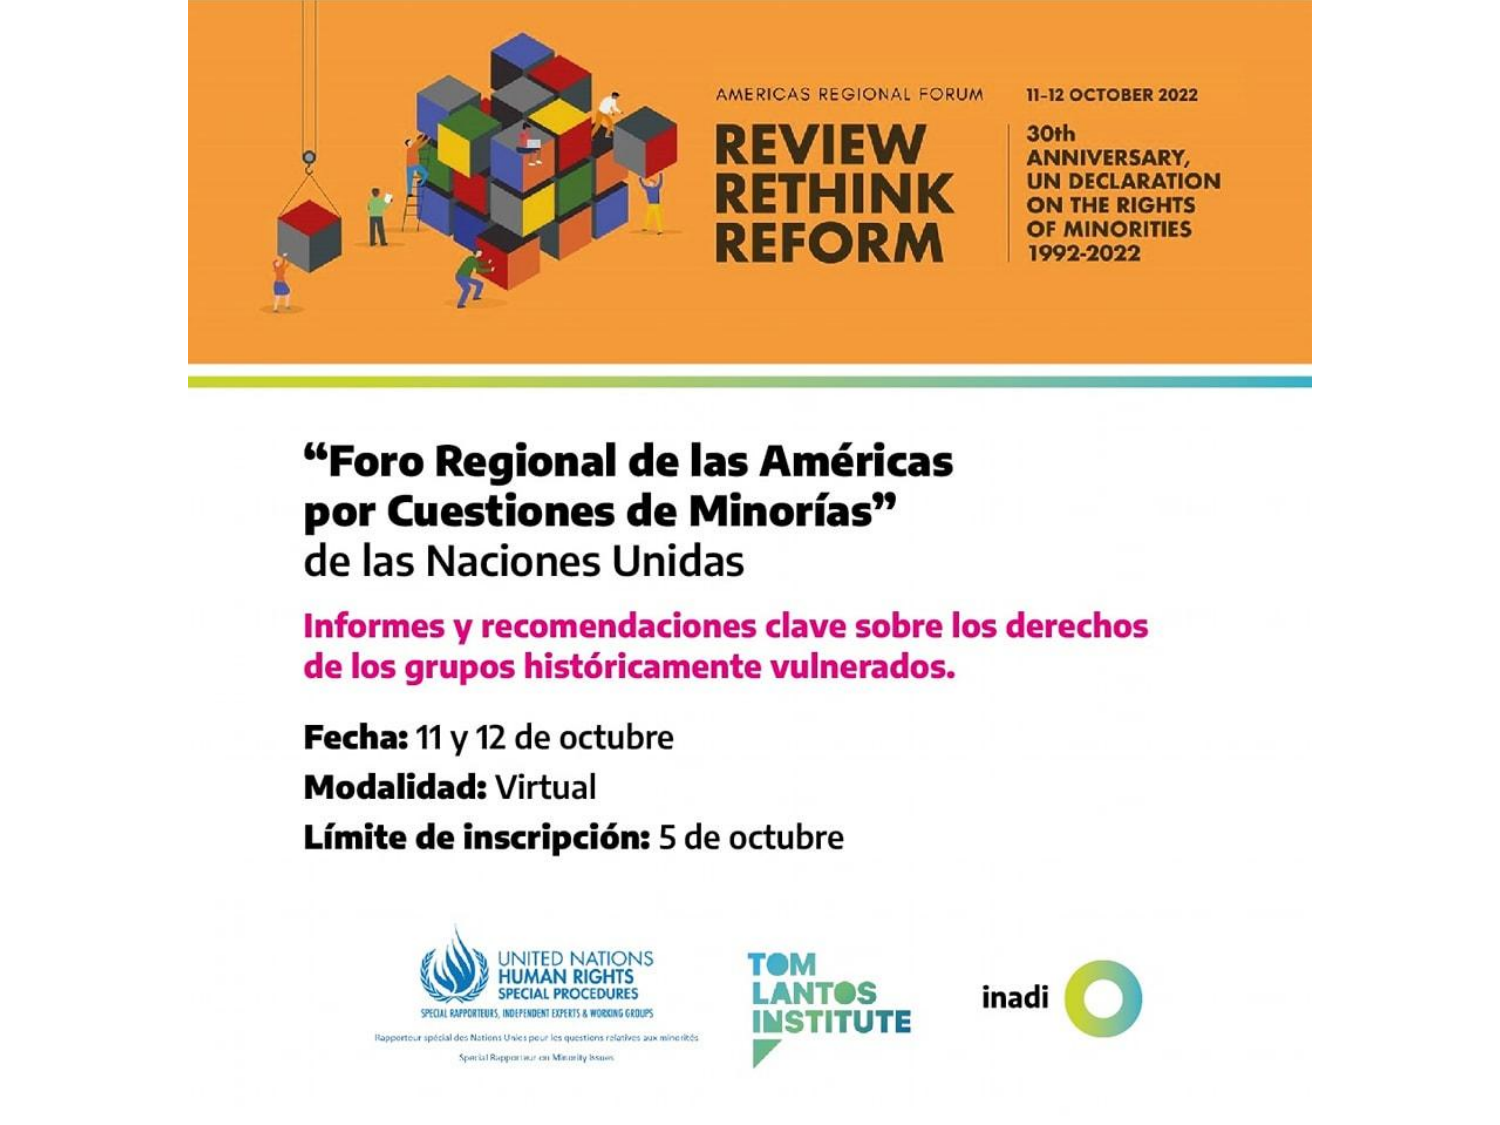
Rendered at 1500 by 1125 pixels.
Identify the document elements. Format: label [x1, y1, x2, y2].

picture [187, 0, 1313, 1125]
